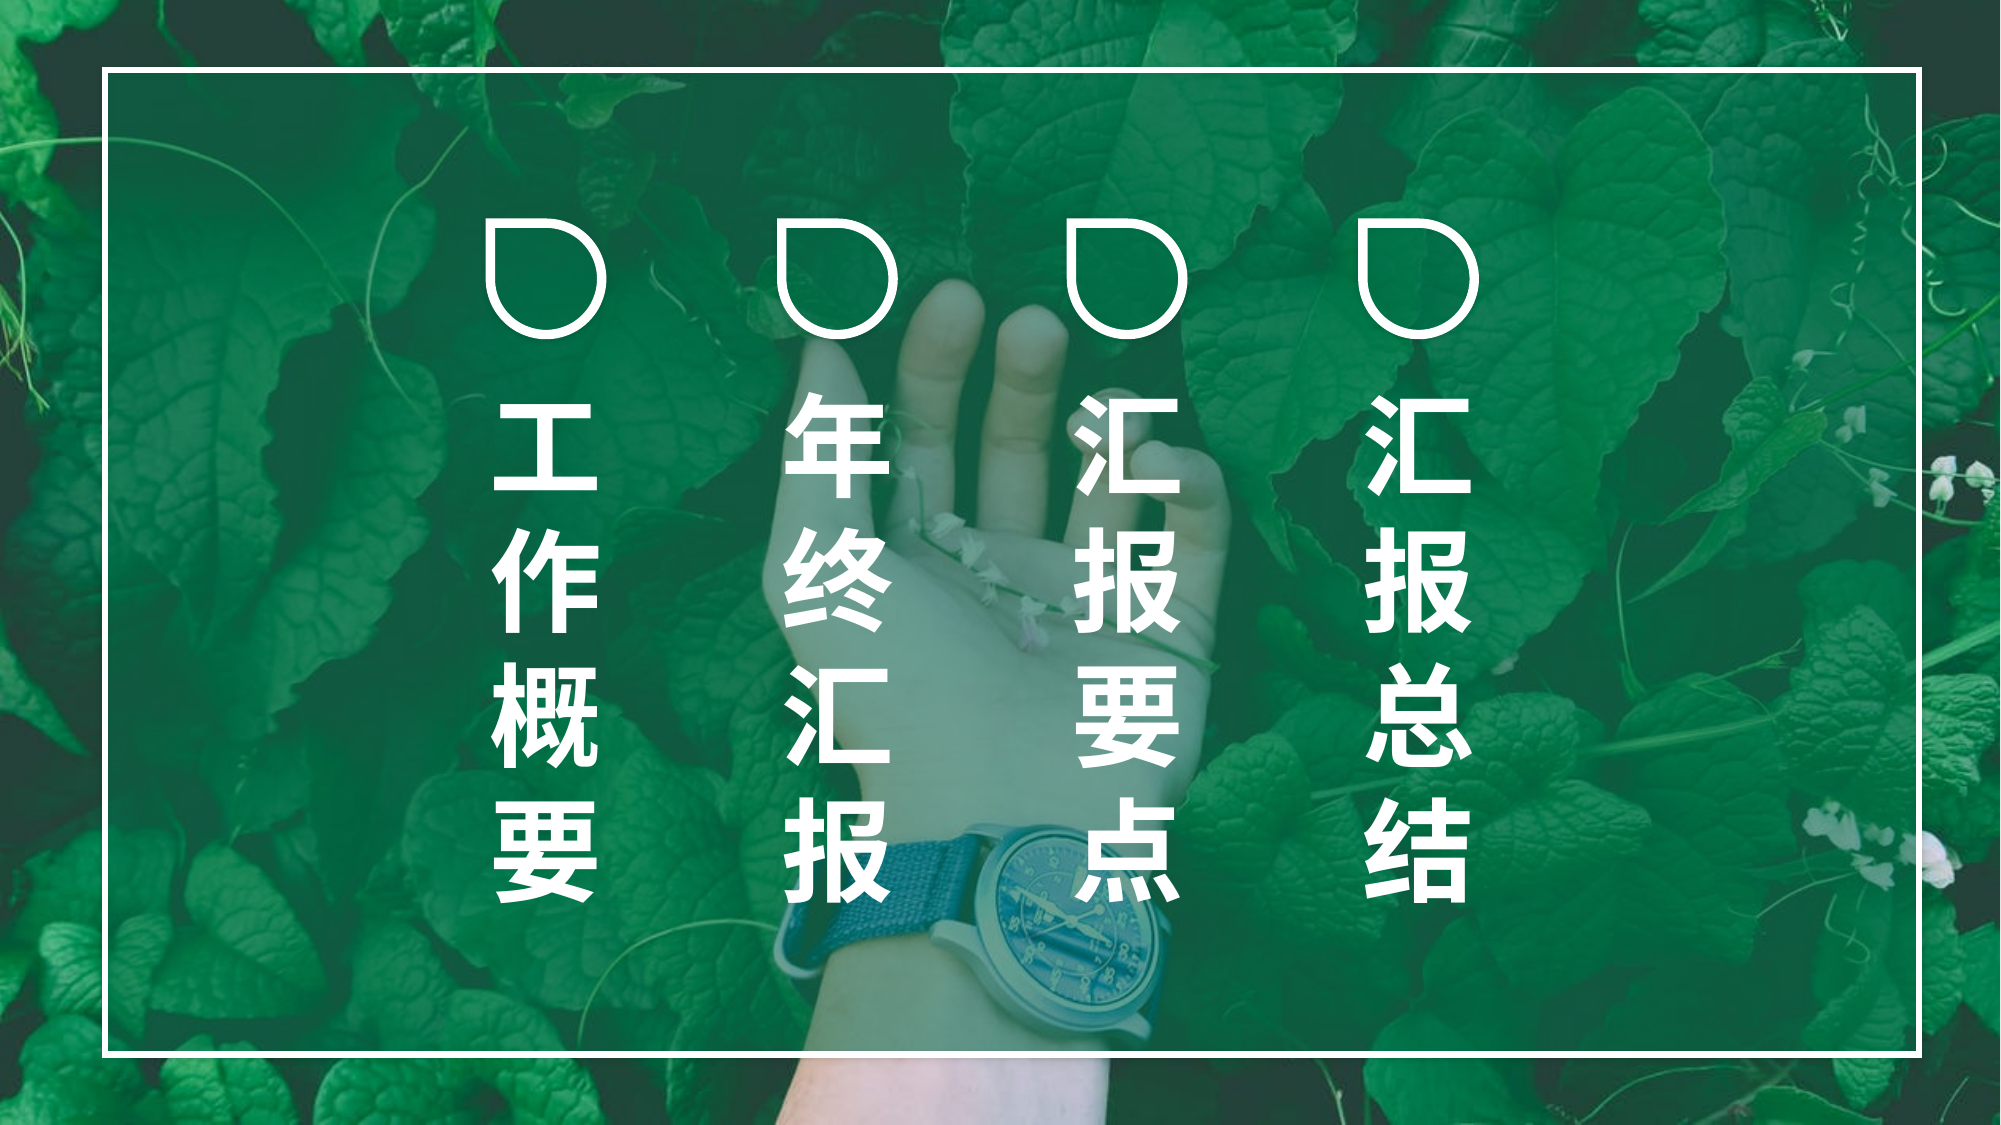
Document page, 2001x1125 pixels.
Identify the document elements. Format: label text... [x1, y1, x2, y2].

text_box 年终汇报 [739, 368, 936, 924]
text_box [1070, 222, 1184, 336]
text_box 汇报要点 [1028, 368, 1226, 924]
text_box [780, 222, 895, 336]
text_box [1361, 222, 1476, 336]
text_box 汇报总结 [1303, 368, 1534, 924]
picture [0, 0, 2001, 1125]
text_box 工作概要 [447, 368, 645, 924]
text_box [489, 222, 603, 336]
text_box [104, 69, 1920, 1056]
